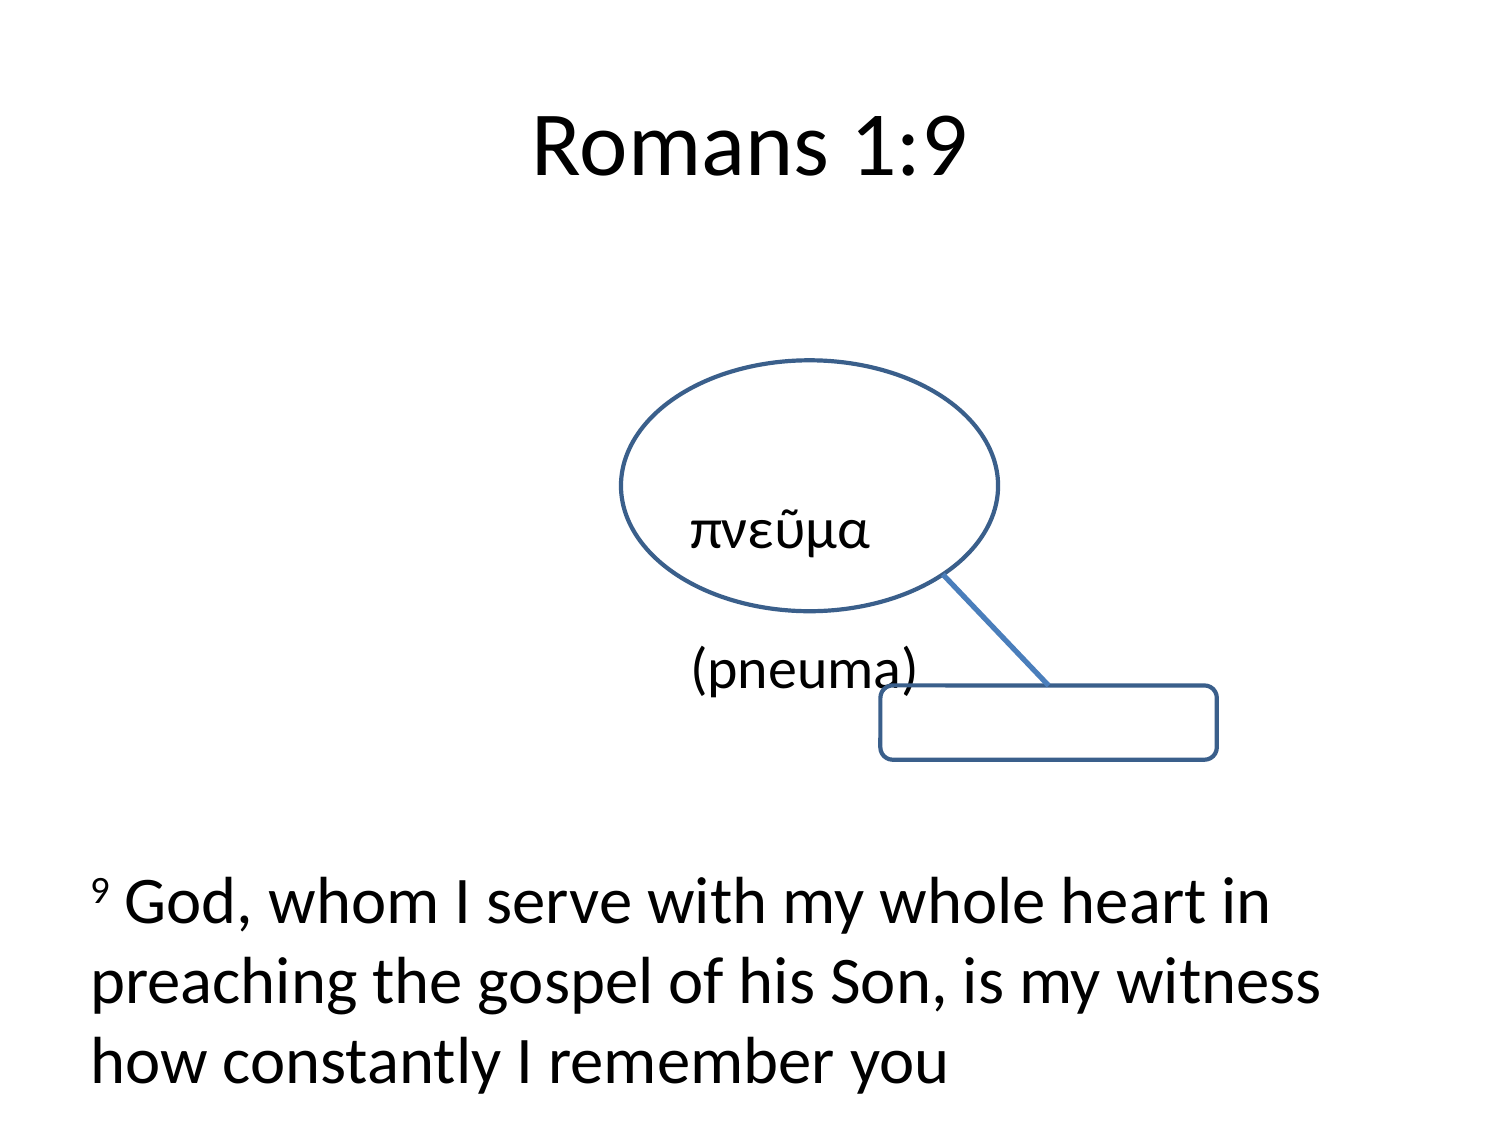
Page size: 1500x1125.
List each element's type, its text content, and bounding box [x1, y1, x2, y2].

title Romans 1:9 [75, 45, 1425, 233]
text_box [618, 358, 1001, 614]
text_box [878, 683, 1219, 762]
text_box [942, 574, 1049, 686]
list πνεῦμα (pneuma) 9 God, whom I serve with my whole heart in preaching the gospel of his Son, is my witness how constantly I remember you [75, 256, 1425, 999]
